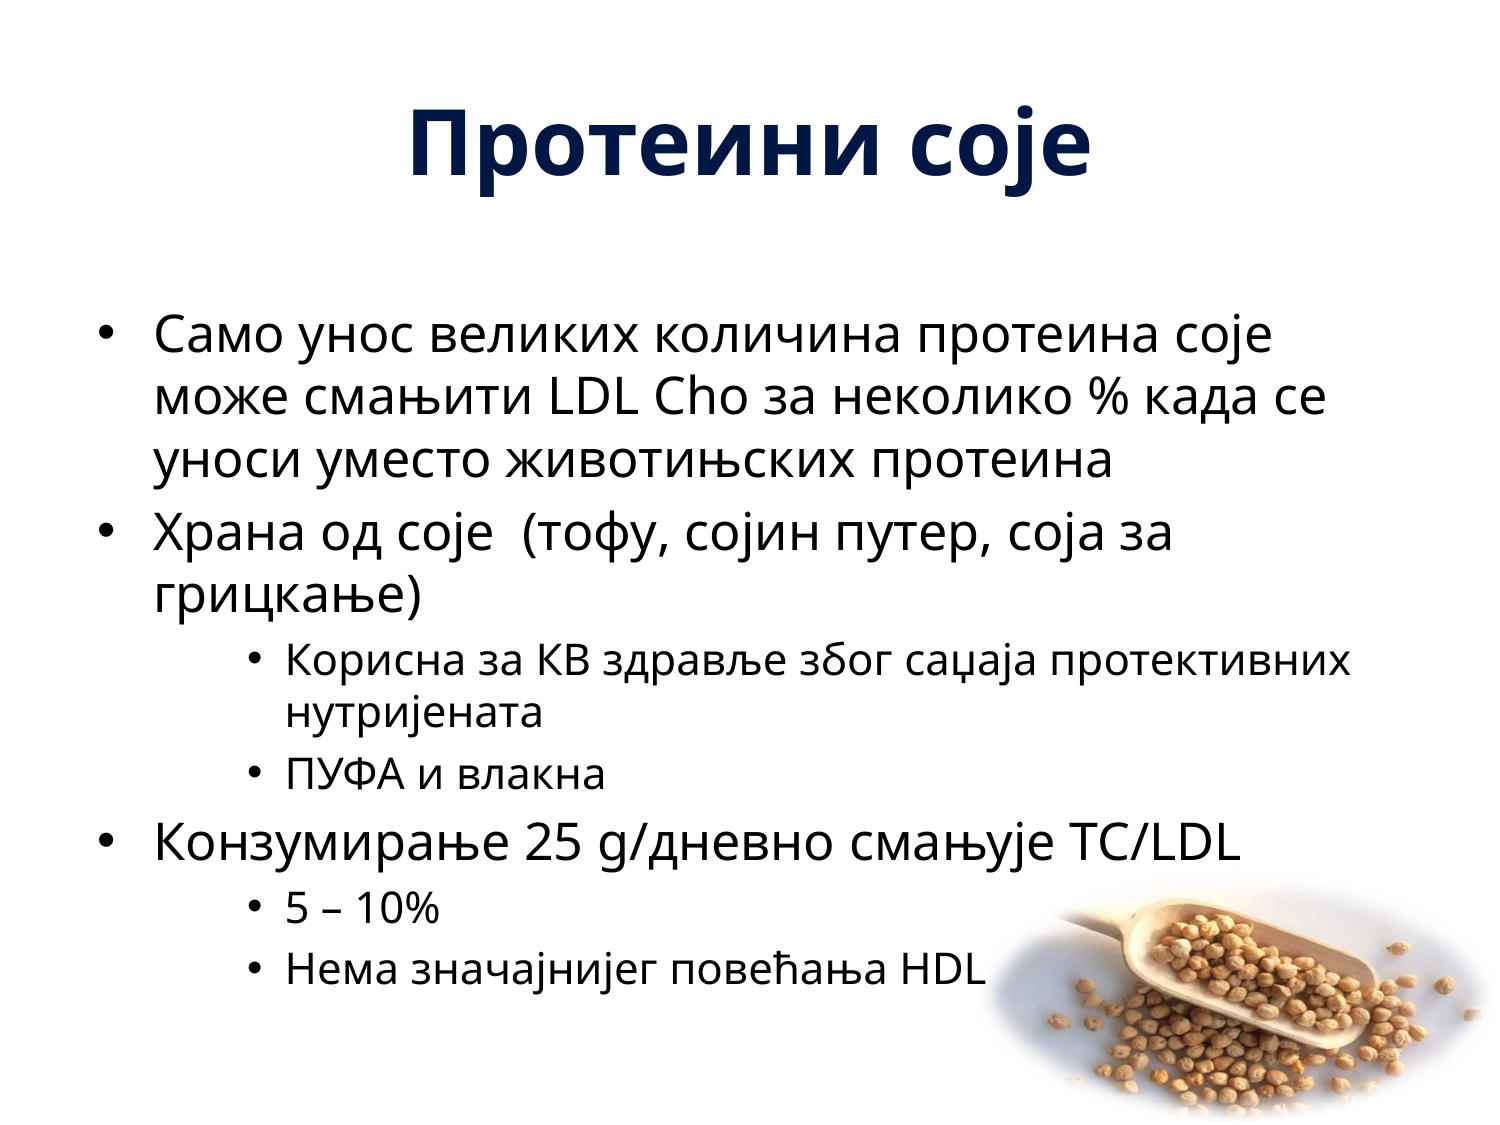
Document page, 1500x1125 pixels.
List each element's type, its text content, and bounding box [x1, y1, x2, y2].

list Само унос великих количина протеина соје може смањити LDL Cho за неколико % када се уноси уместо животињских протеина Храна од соје (тофу, сојин путер, соја за грицкање) Корисна за КВ здравље због саџаја протективних нутријената ПУФА и влакна Конзумирање 25 g/дневно смањује TC/LDL 5 – 10% Нема значајнијег повећања HDL [82, 292, 1432, 1036]
picture [972, 866, 1500, 1125]
title Протеини соје [75, 45, 1425, 233]
